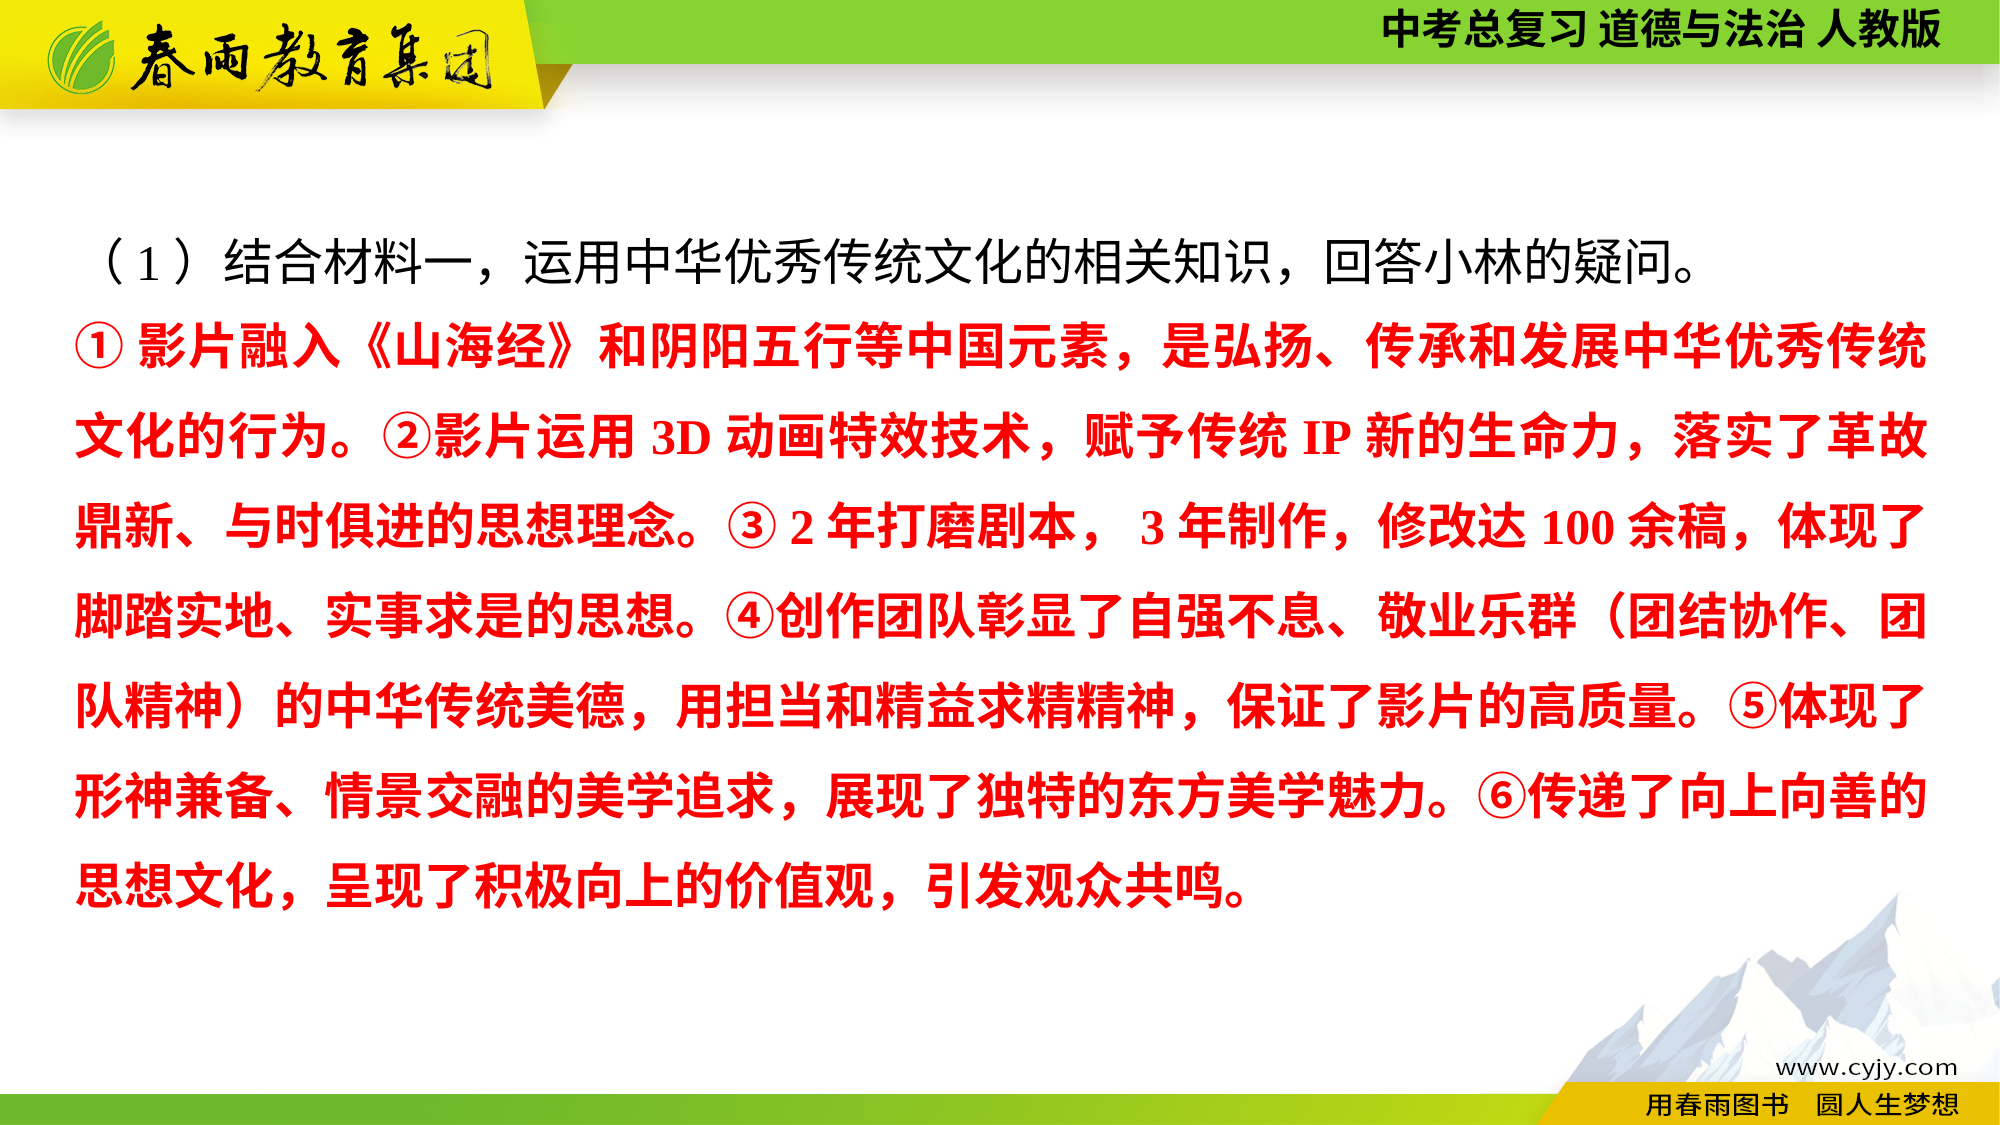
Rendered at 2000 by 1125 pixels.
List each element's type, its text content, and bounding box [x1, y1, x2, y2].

picture [0, 0, 2000, 1125]
text_box ①影片融入《山海经》和阴阳五行等中国元素，是弘扬、传承和发展中华优秀传统文化的行为。②影片运用3D动画特效技术，赋予传统IP新的生命力，落实了革故鼎新、与时俱进的思想理念。③2年打磨剧本，3年制作，修改达100余稿，体现了脚踏实地、实事求是的思想。④创作团队彰显了自强不息、敬业乐群（团结协作、团队精神）的中华传统美德，用担当和精益求精精神，保证了影片的高质量。⑤体现了形神兼备、情景交融的美学追求，展现了独特的东方美学魅力。⑥传递了向上向善的思想文化，呈现了积极向上的价值观，引发观众共鸣。 [59, 277, 1944, 922]
list （1）结合材料一，运用中华优秀传统文化的相关知识，回答小林的疑问。 [59, 193, 1944, 277]
